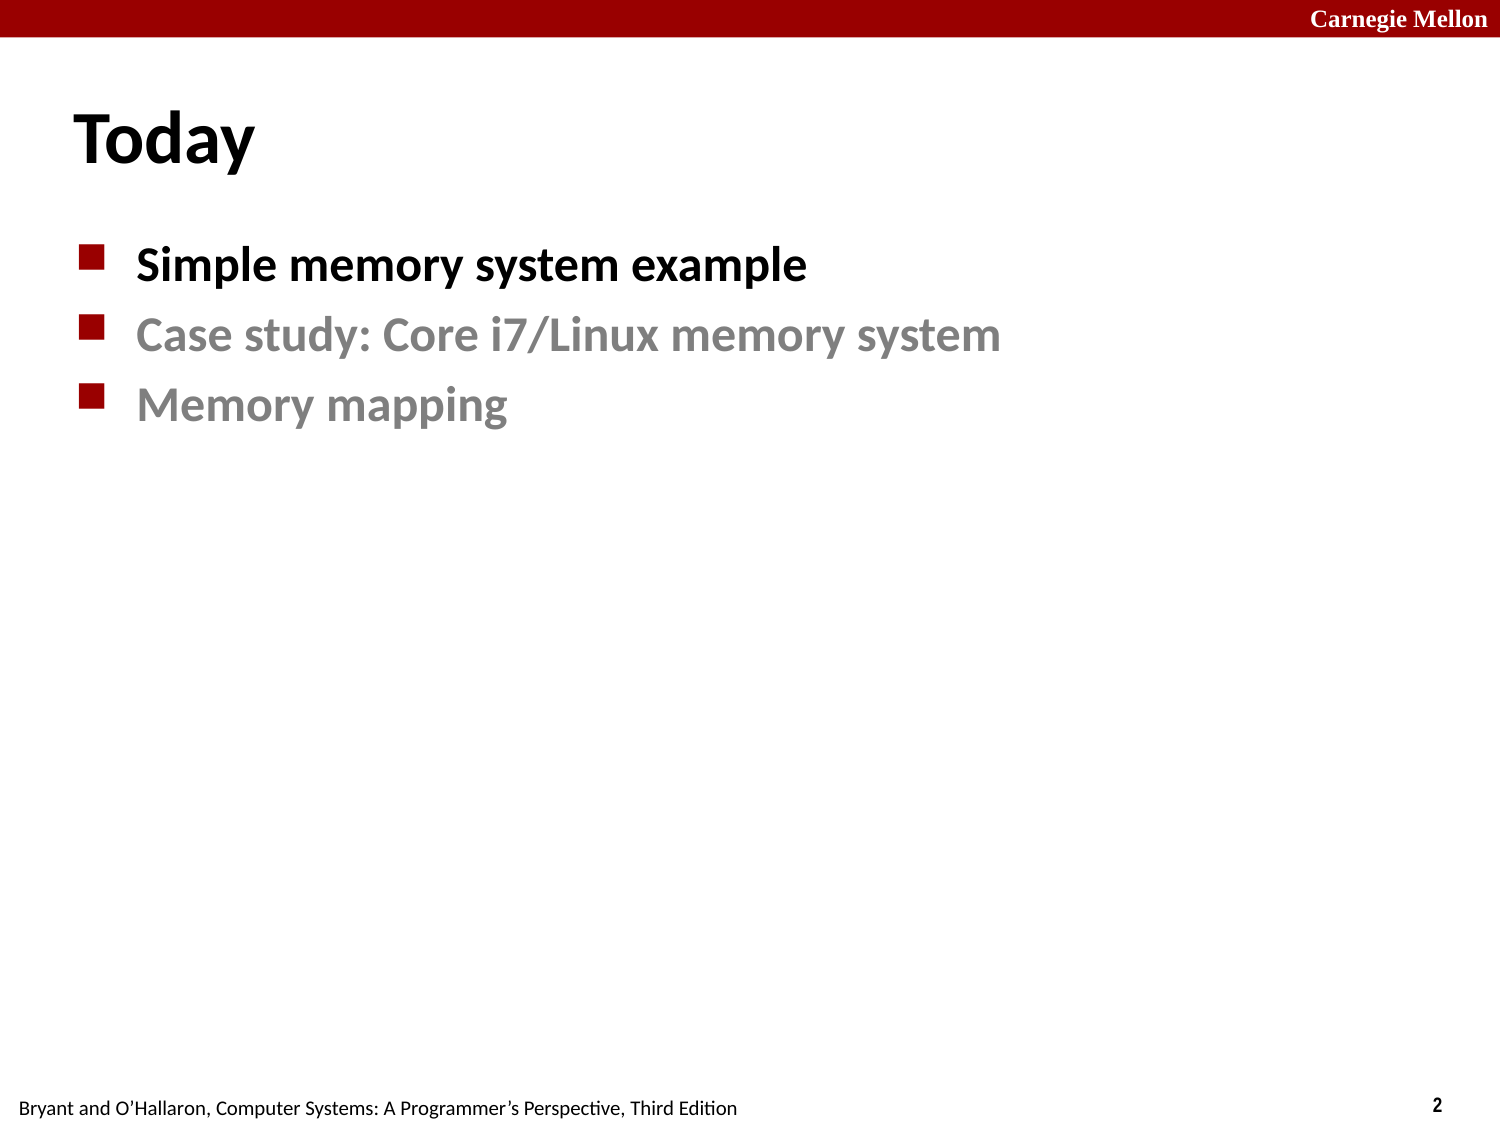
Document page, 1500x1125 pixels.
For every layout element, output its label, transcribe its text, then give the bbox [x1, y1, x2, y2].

list Simple memory system example Case study: Core i7/Linux memory system Memory mapping [64, 223, 1361, 1040]
title Today [58, 71, 1305, 197]
